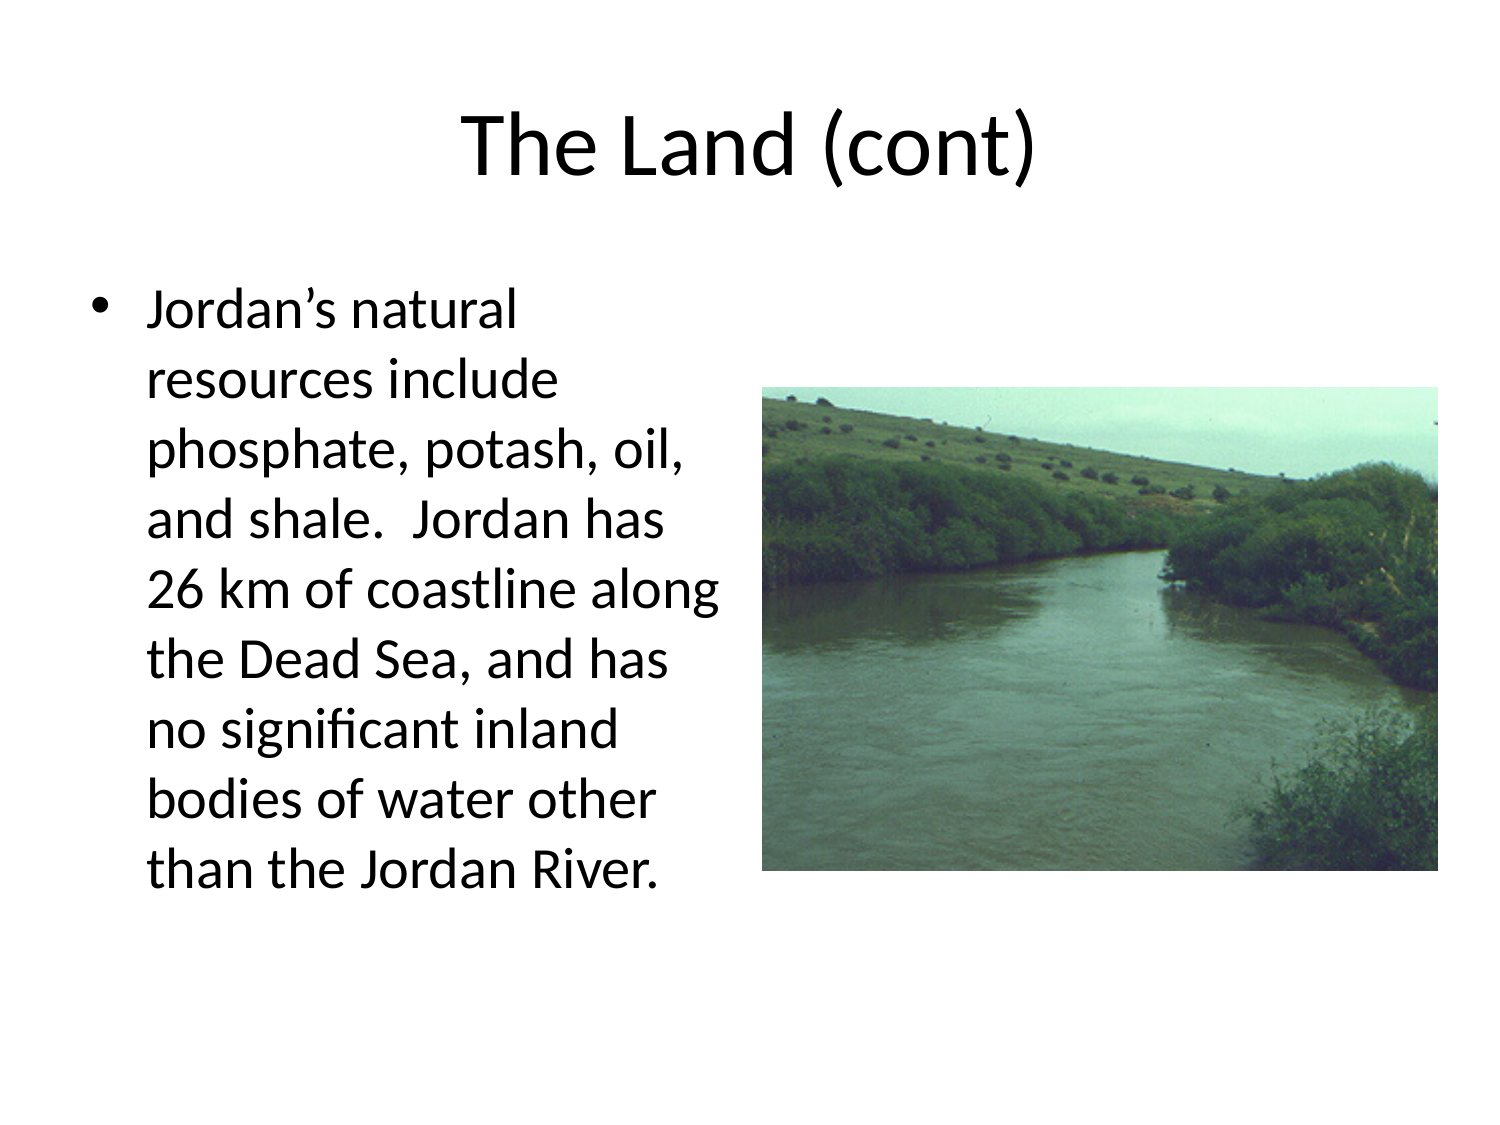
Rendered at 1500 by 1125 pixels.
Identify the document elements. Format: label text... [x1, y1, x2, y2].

title The Land (cont) [75, 45, 1425, 233]
list Jordan’s natural resources include phosphate, potash, oil, and shale. Jordan has 26 km of coastline along the Dead Sea, and has no significant inland bodies of water other than the Jordan River. [75, 262, 738, 1005]
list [762, 387, 1438, 872]
